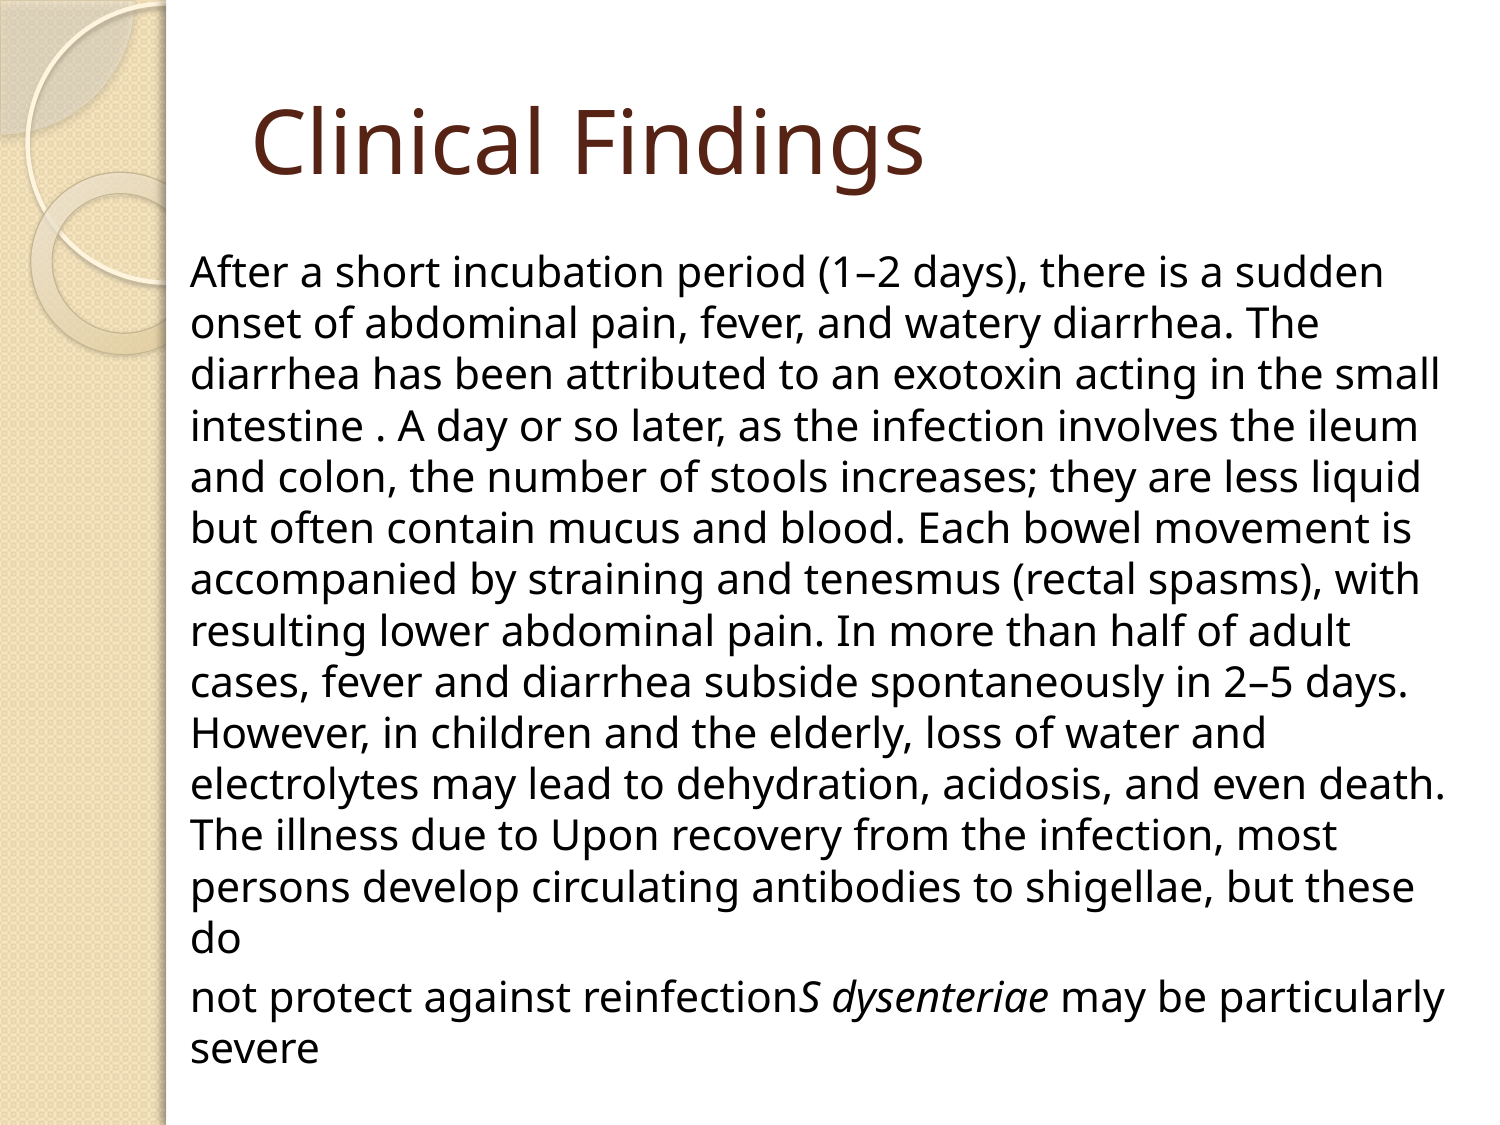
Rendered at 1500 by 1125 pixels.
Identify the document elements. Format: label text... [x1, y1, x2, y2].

list After a short incubation period (1–2 days), there is a sudden onset of abdominal pain, fever, and watery diarrhea. The diarrhea has been attributed to an exotoxin acting in the small intestine . A day or so later, as the infection involves the ileum and colon, the number of stools increases; they are less liquid but often contain mucus and blood. Each bowel movement is accompanied by straining and tenesmus (rectal spasms), with resulting lower abdominal pain. In more than half of adult cases, fever and diarrhea subside spontaneously in 2–5 days. However, in children and the elderly, loss of water and electrolytes may lead to dehydration, acidosis, and even death. The illness due to Upon recovery from the infection, most persons develop circulating antibodies to shigellae, but these do not protect against reinfectionS dysenteriae may be particularly severe [174, 237, 1500, 1088]
title Clinical Findings [235, 45, 1466, 233]
